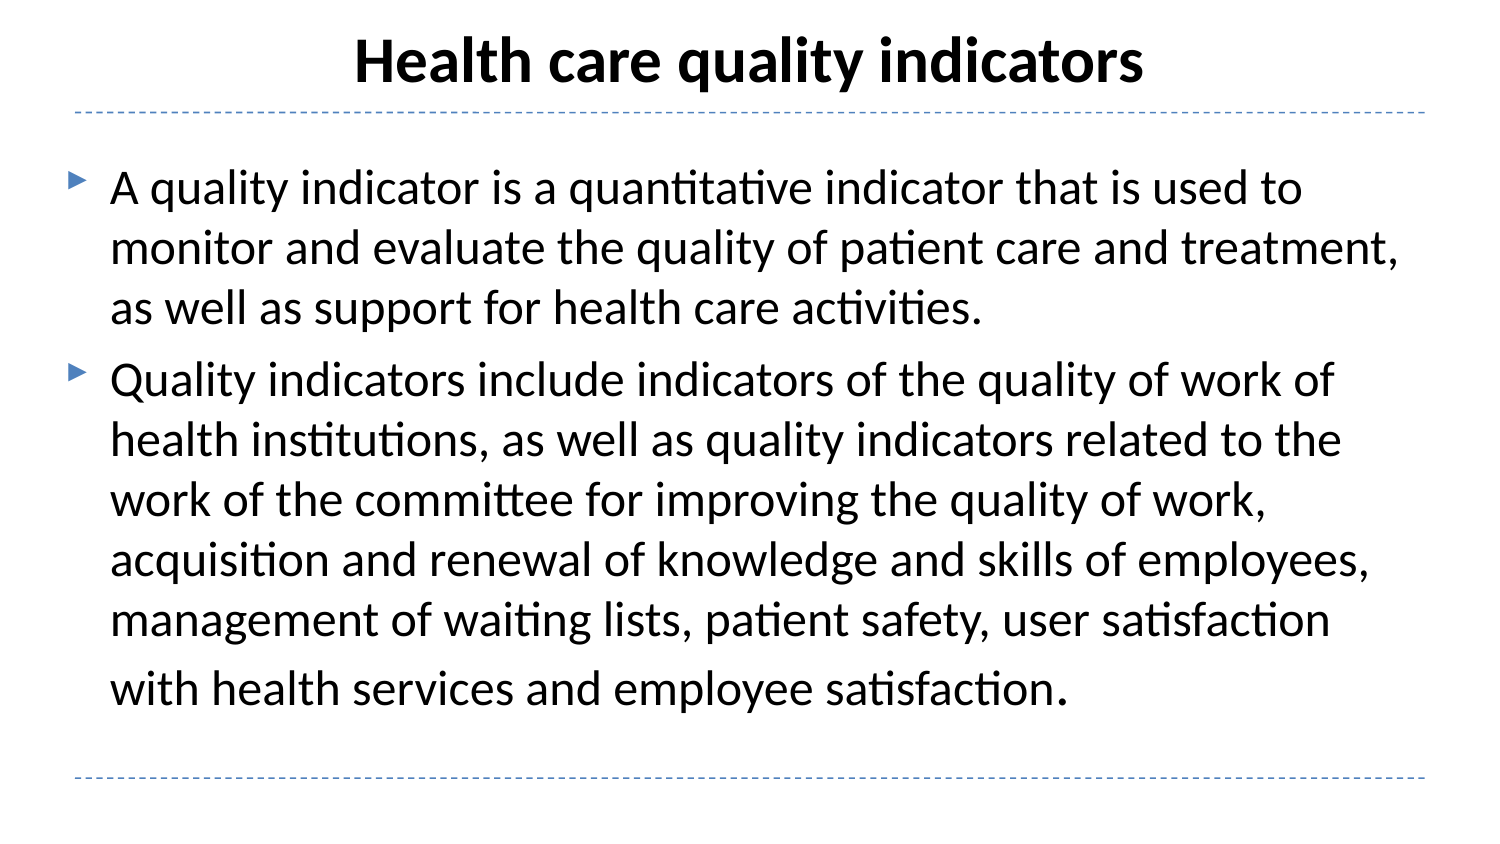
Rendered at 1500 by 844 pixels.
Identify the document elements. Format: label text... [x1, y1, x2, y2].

title Health care quality indicators [74, 9, 1426, 104]
list A quality indicator is a quantitative indicator that is used to monitor and evaluate the quality of patient care and treatment, as well as support for health care activities. Quality indicators include indicators of the quality of work of health institutions, as well as quality indicators related to the work of the committee for improving the quality of work, acquisition and renewal of knowledge and skills of employees, management of waiting lists, patient safety, user satisfaction with health services and employee satisfaction. [49, 146, 1438, 844]
